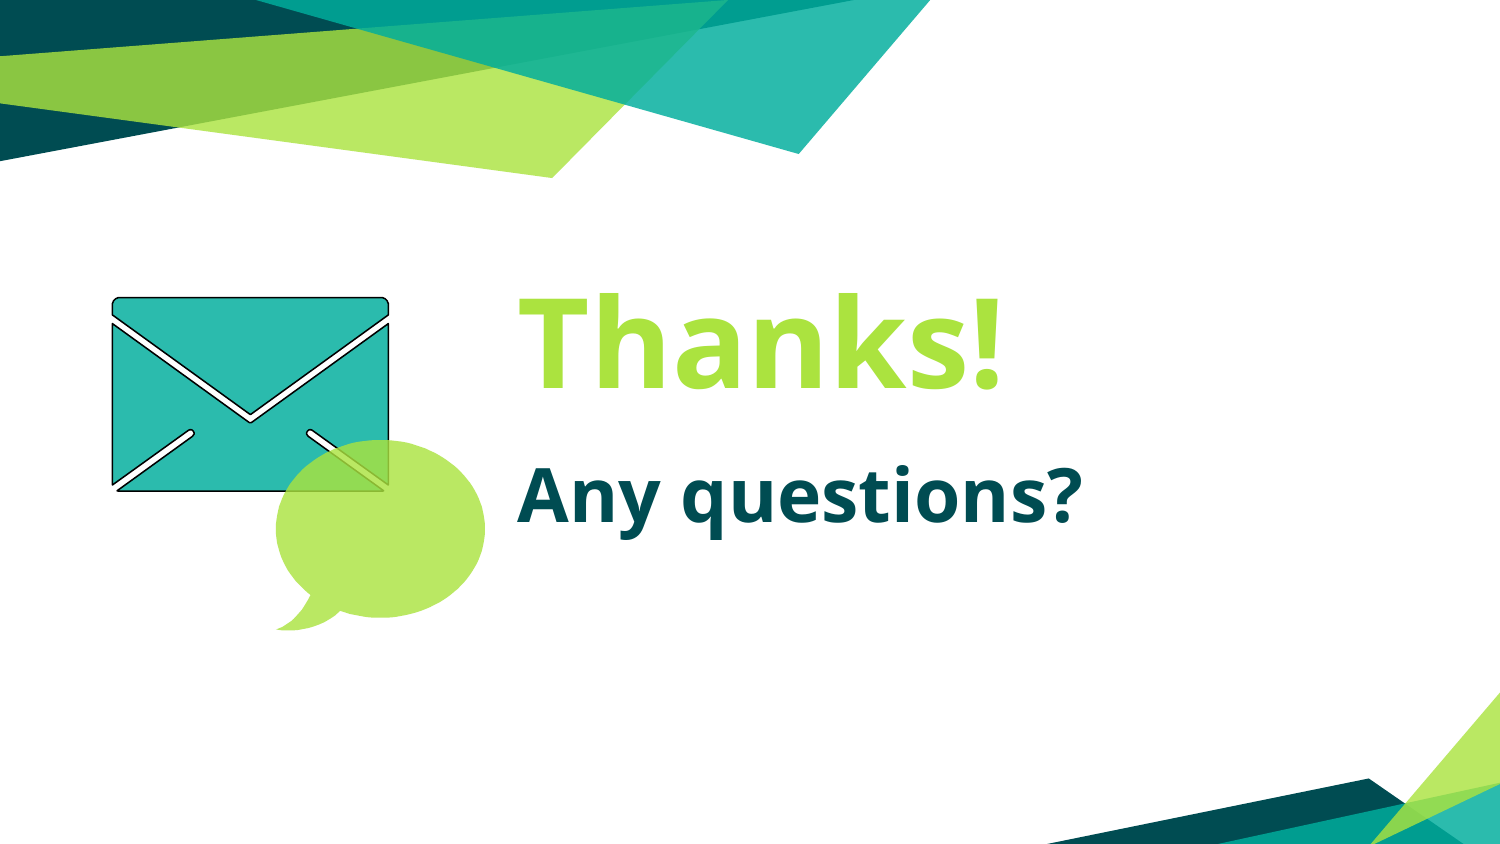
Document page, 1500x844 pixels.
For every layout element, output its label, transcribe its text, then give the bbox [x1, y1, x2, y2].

text_box [275, 440, 485, 631]
title Thanks! [502, 248, 1411, 432]
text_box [112, 297, 389, 492]
subtitle Any questions? [502, 432, 1411, 793]
